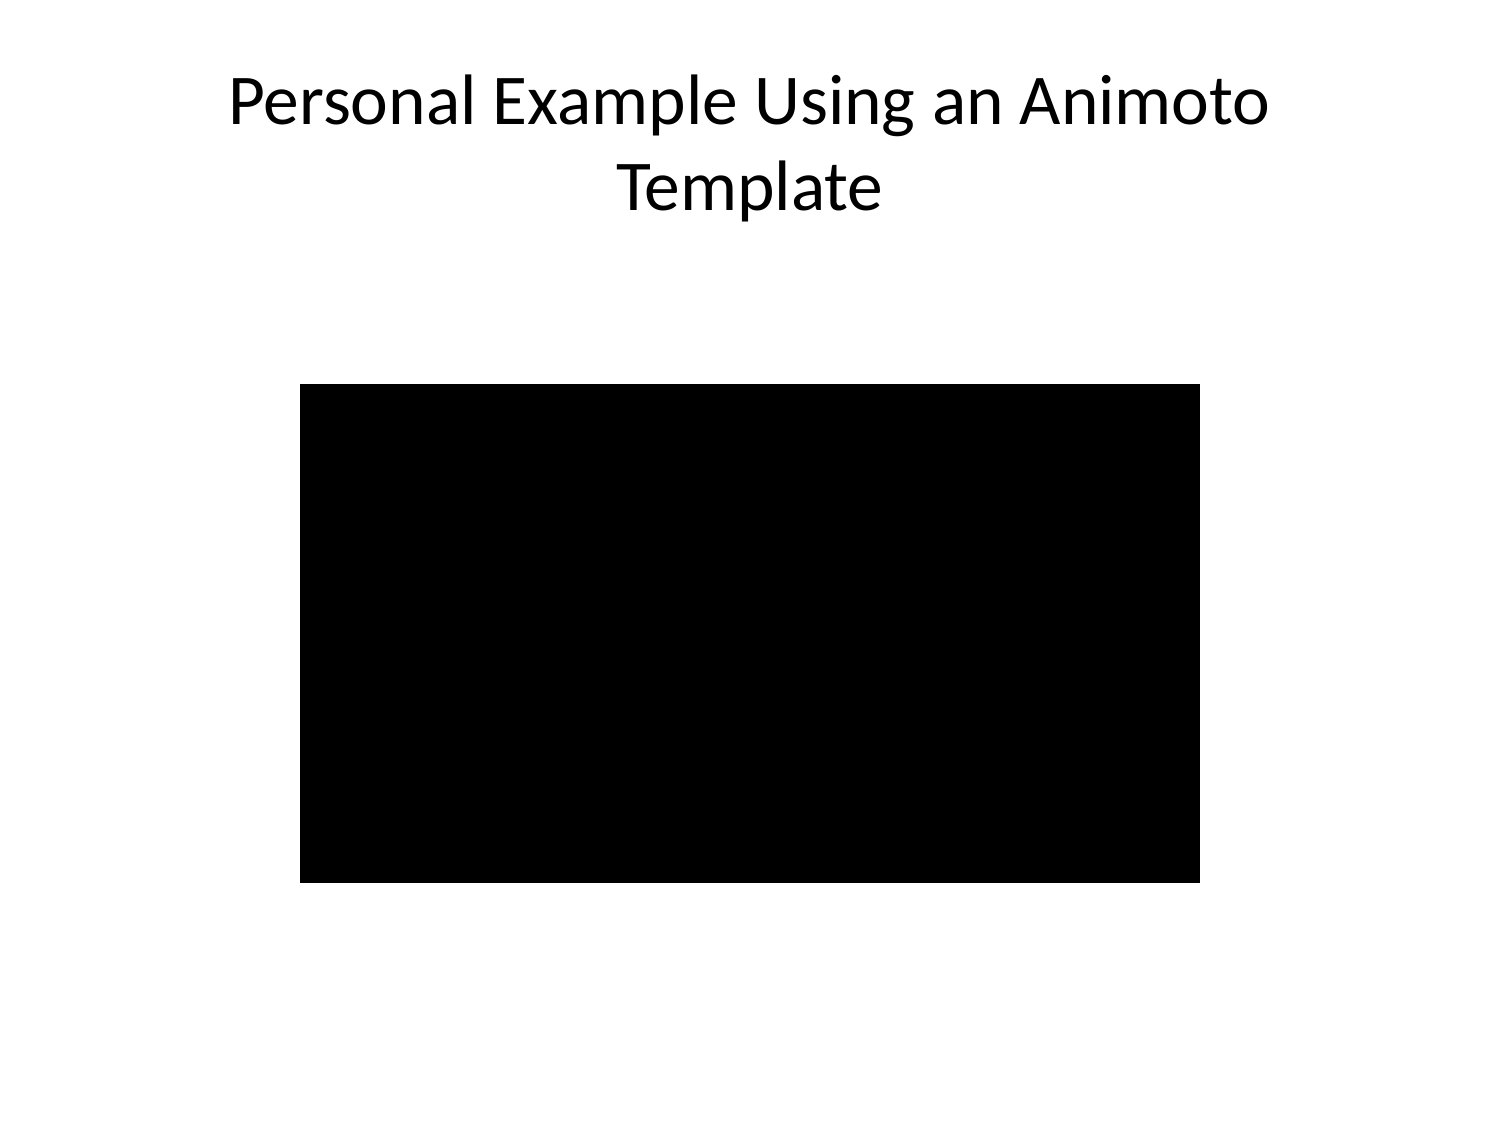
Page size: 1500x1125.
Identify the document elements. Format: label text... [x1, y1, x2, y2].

title Personal Example Using an Animoto Template [75, 45, 1425, 233]
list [299, 383, 1201, 884]
